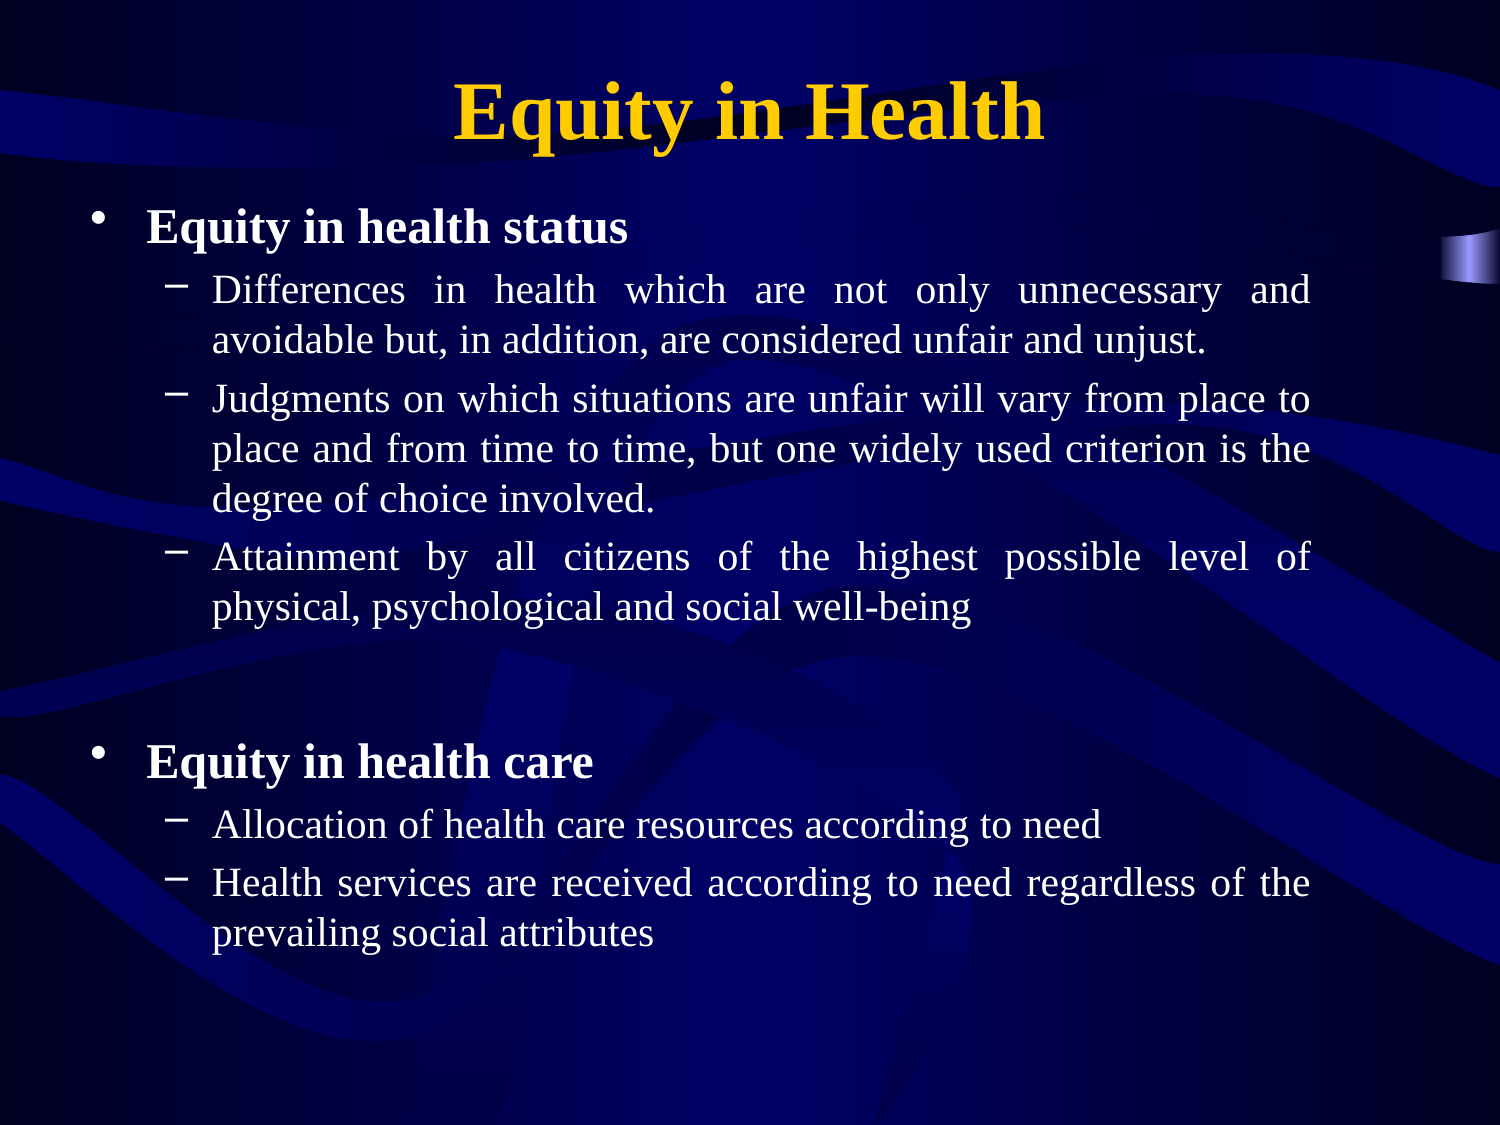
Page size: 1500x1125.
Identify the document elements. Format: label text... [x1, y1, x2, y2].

title Equity in Health [74, 12, 1426, 201]
list Equity in health status Differences in health which are not only unnecessary and avoidable but, in addition, are considered unfair and unjust. Judgments on which situations are unfair will vary from place to place and from time to time, but one widely used criterion is the degree of choice involved. Attainment by all citizens of the highest possible level of physical, psychological and social well-being Equity in health care Allocation of health care resources according to need Health services are received according to need regardless of the prevailing social attributes [74, 185, 1328, 863]
